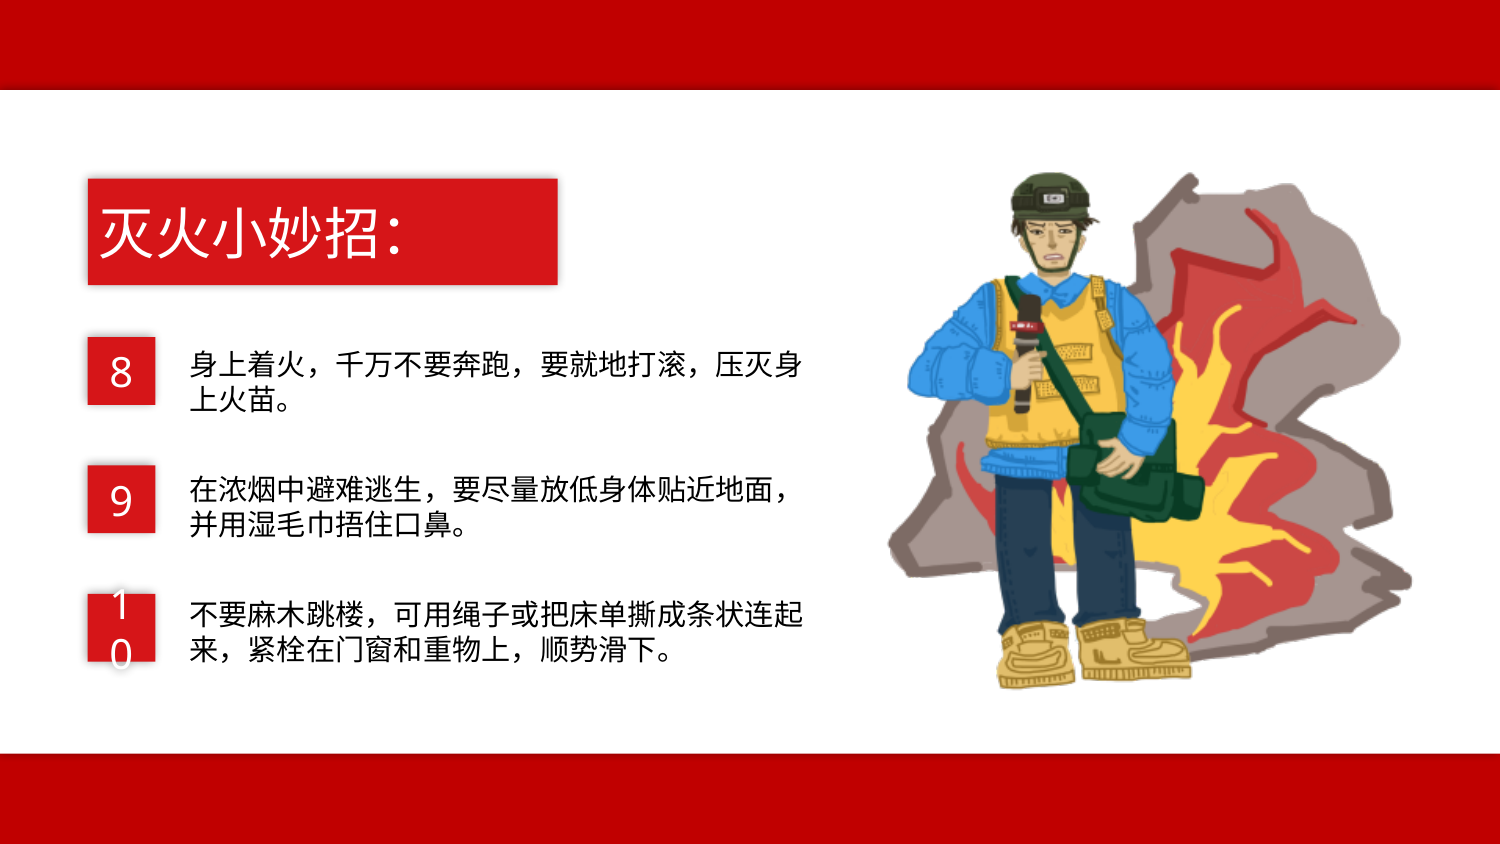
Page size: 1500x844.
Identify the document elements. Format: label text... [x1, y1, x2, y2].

text_box [0, 89, 1500, 755]
text_box 不要麻木跳楼，可用绳子或把床单撕成条状连起来，紧栓在门窗和重物上，顺势滑下。 [177, 591, 817, 673]
text_box 10 [86, 593, 156, 663]
text_box 8 [86, 336, 156, 406]
picture [817, 126, 1423, 731]
text_box 身上着火，千万不要奔跑，要就地打滚，压灭身上火苗。 [177, 340, 817, 422]
text_box 9 [86, 464, 156, 534]
text_box 灭火小妙招： [87, 178, 559, 286]
text_box 在浓烟中避难逃生，要尽量放低身体贴近地面，并用湿毛巾捂住口鼻。 [177, 465, 817, 547]
